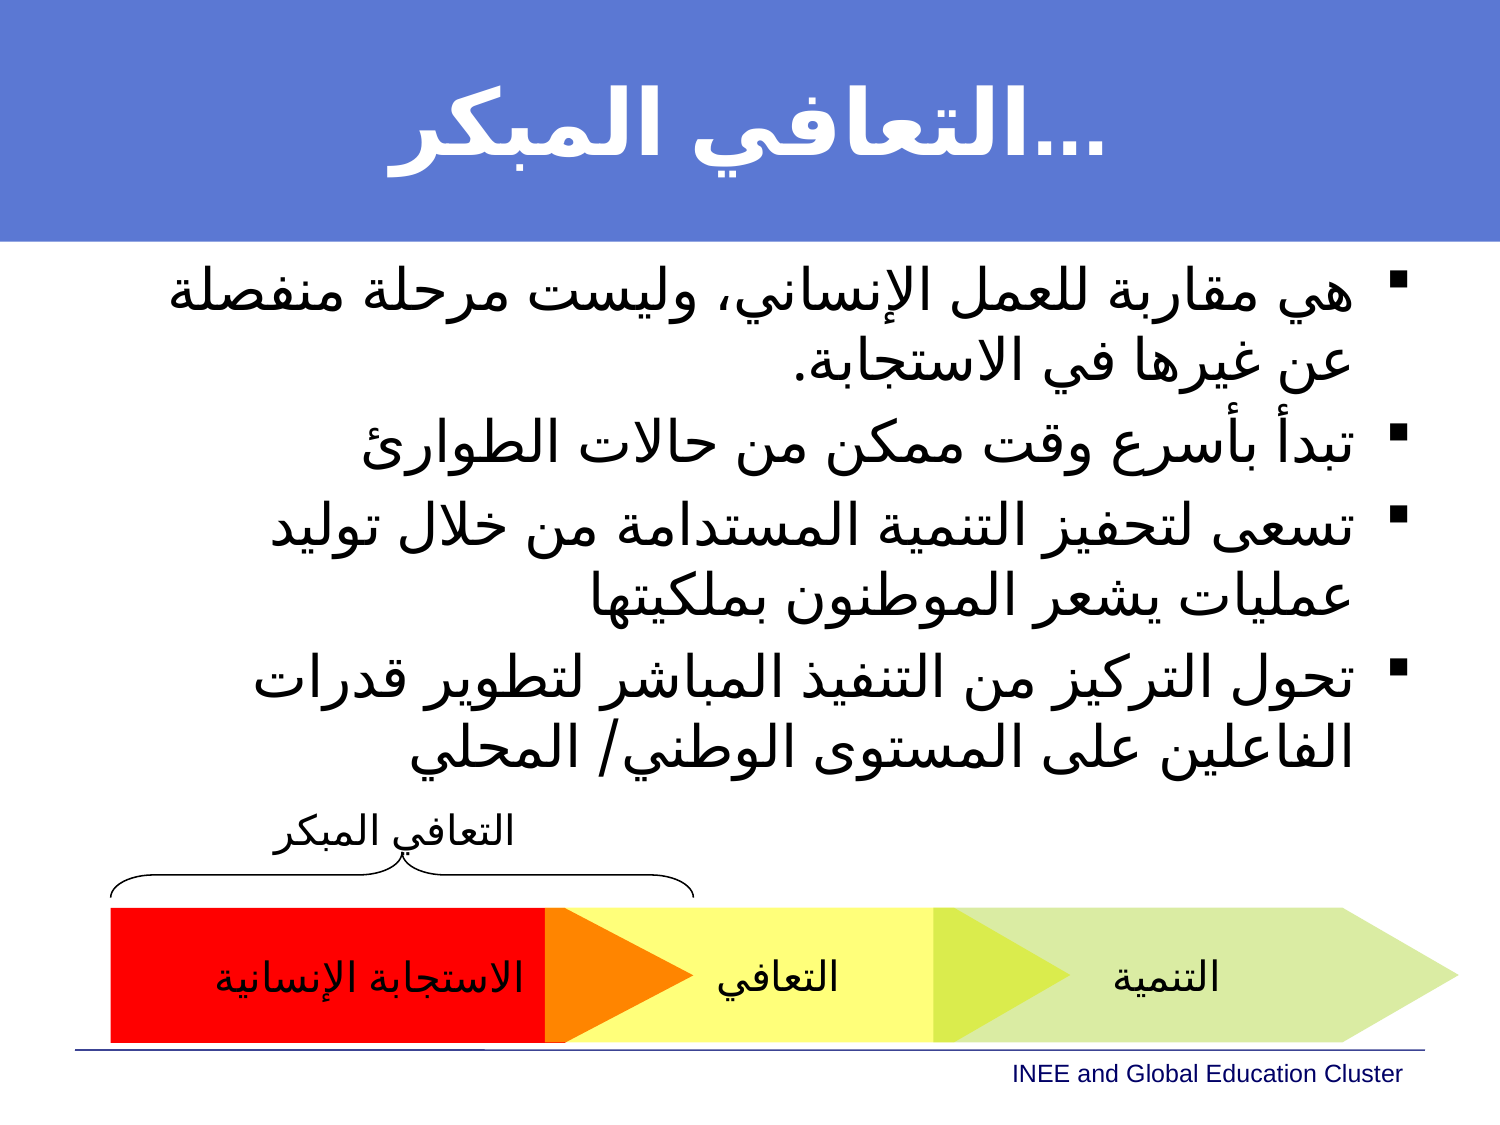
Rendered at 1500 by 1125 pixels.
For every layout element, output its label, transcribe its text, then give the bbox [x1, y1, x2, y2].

title التعافي المبكر... [74, 24, 1426, 213]
footer INEE and Global Education Cluster [75, 1049, 1427, 1103]
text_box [110, 796, 1460, 1044]
list هي مقاربة للعمل الإنساني، وليست مرحلة منفصلة عن غيرها في الاستجابة. تبدأ بأسرع وقت ممكن من حالات الطوارئ تسعى لتحفيز التنمية المستدامة من خلال توليد عمليات يشعر الموطنون بملكيتها تحول التركيز من التنفيذ المباشر لتطوير قدرات الفاعلين على المستوى الوطني/ المحلي [77, 244, 1428, 1008]
